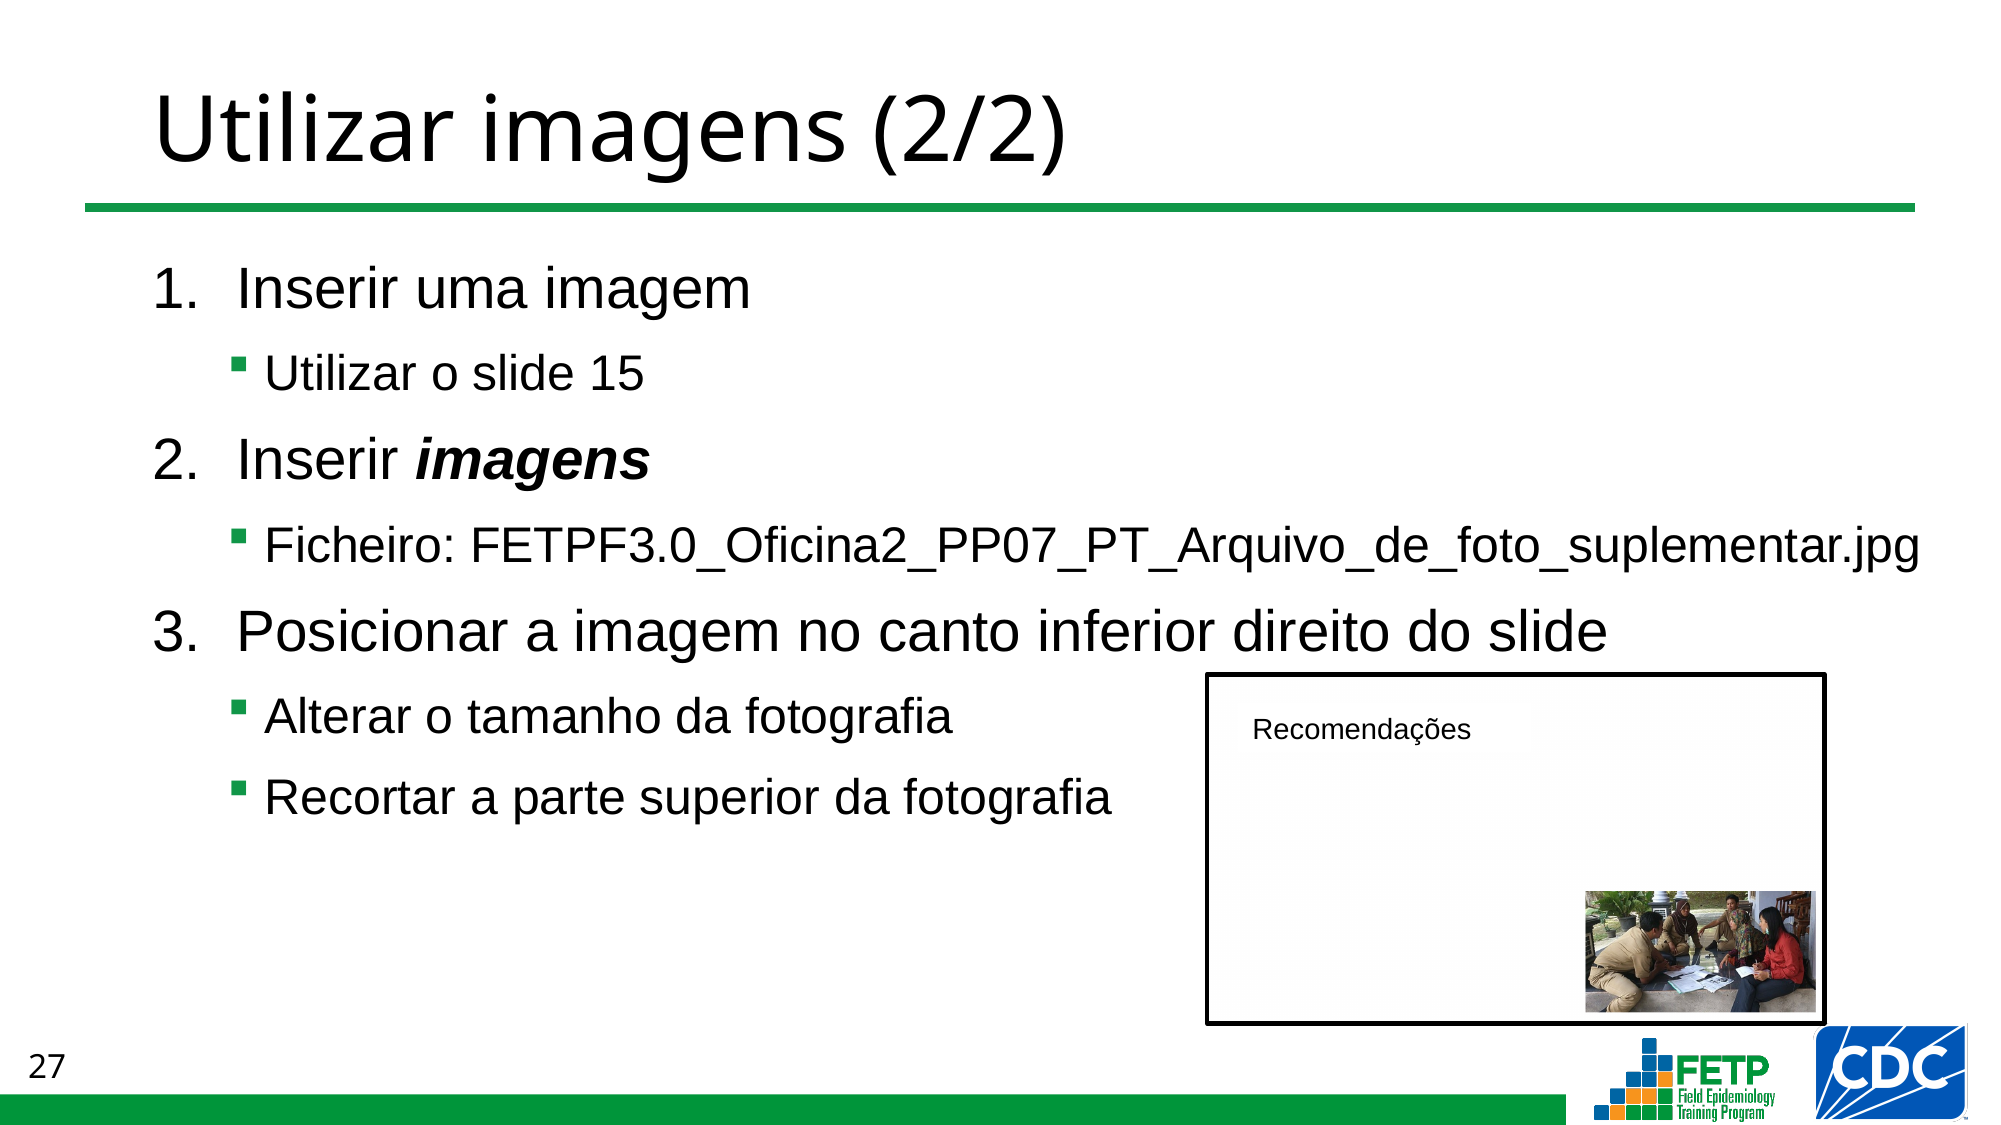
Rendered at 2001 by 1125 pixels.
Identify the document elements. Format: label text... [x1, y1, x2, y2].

picture [1209, 676, 1822, 1021]
list Inserir uma imagem Utilizar o slide 15 Inserir imagens Ficheiro: FETPF3.0_Oficina2_PP07_PT_Arquivo_de_foto_suplementar.jpg Posicionar a imagem no canto inferior direito do slide Alterar o tamanho da fotografia Recortar a parte superior da fotografia [137, 242, 1955, 1004]
picture [1594, 1038, 1775, 1122]
title Utilizar imagens (2/2) [137, 75, 1863, 207]
picture [1813, 1023, 1968, 1122]
